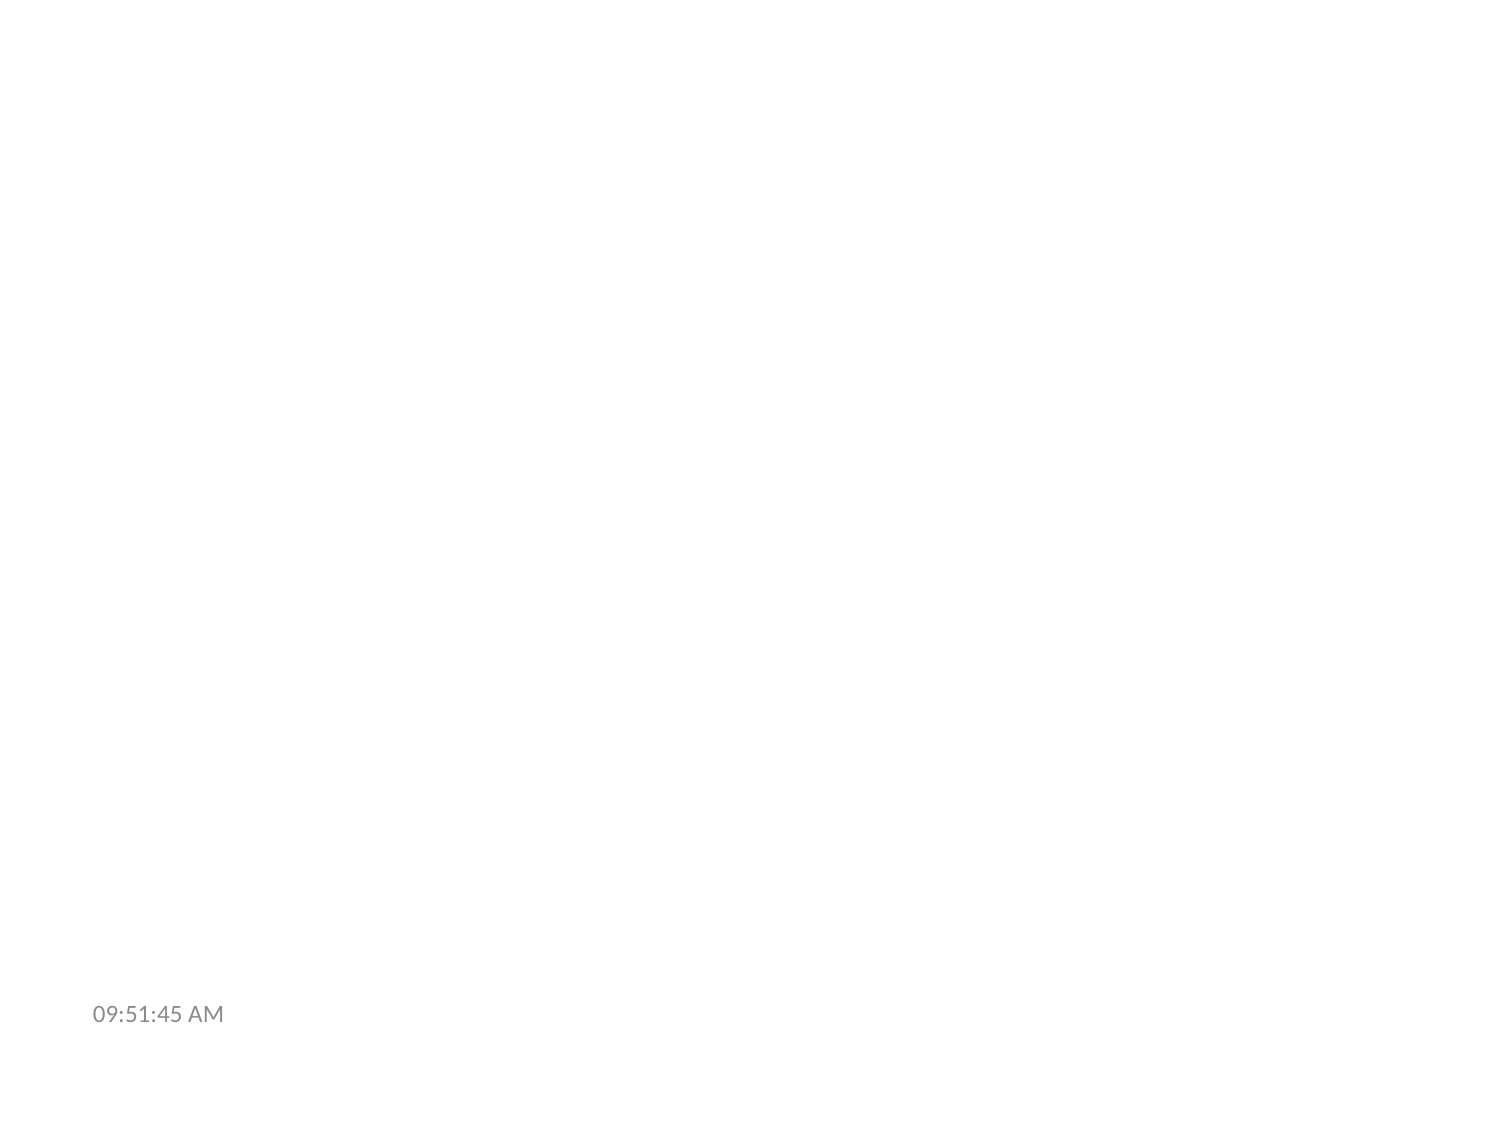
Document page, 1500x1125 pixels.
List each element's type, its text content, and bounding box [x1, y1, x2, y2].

text_box 3:35:09 PM [77, 982, 428, 1043]
